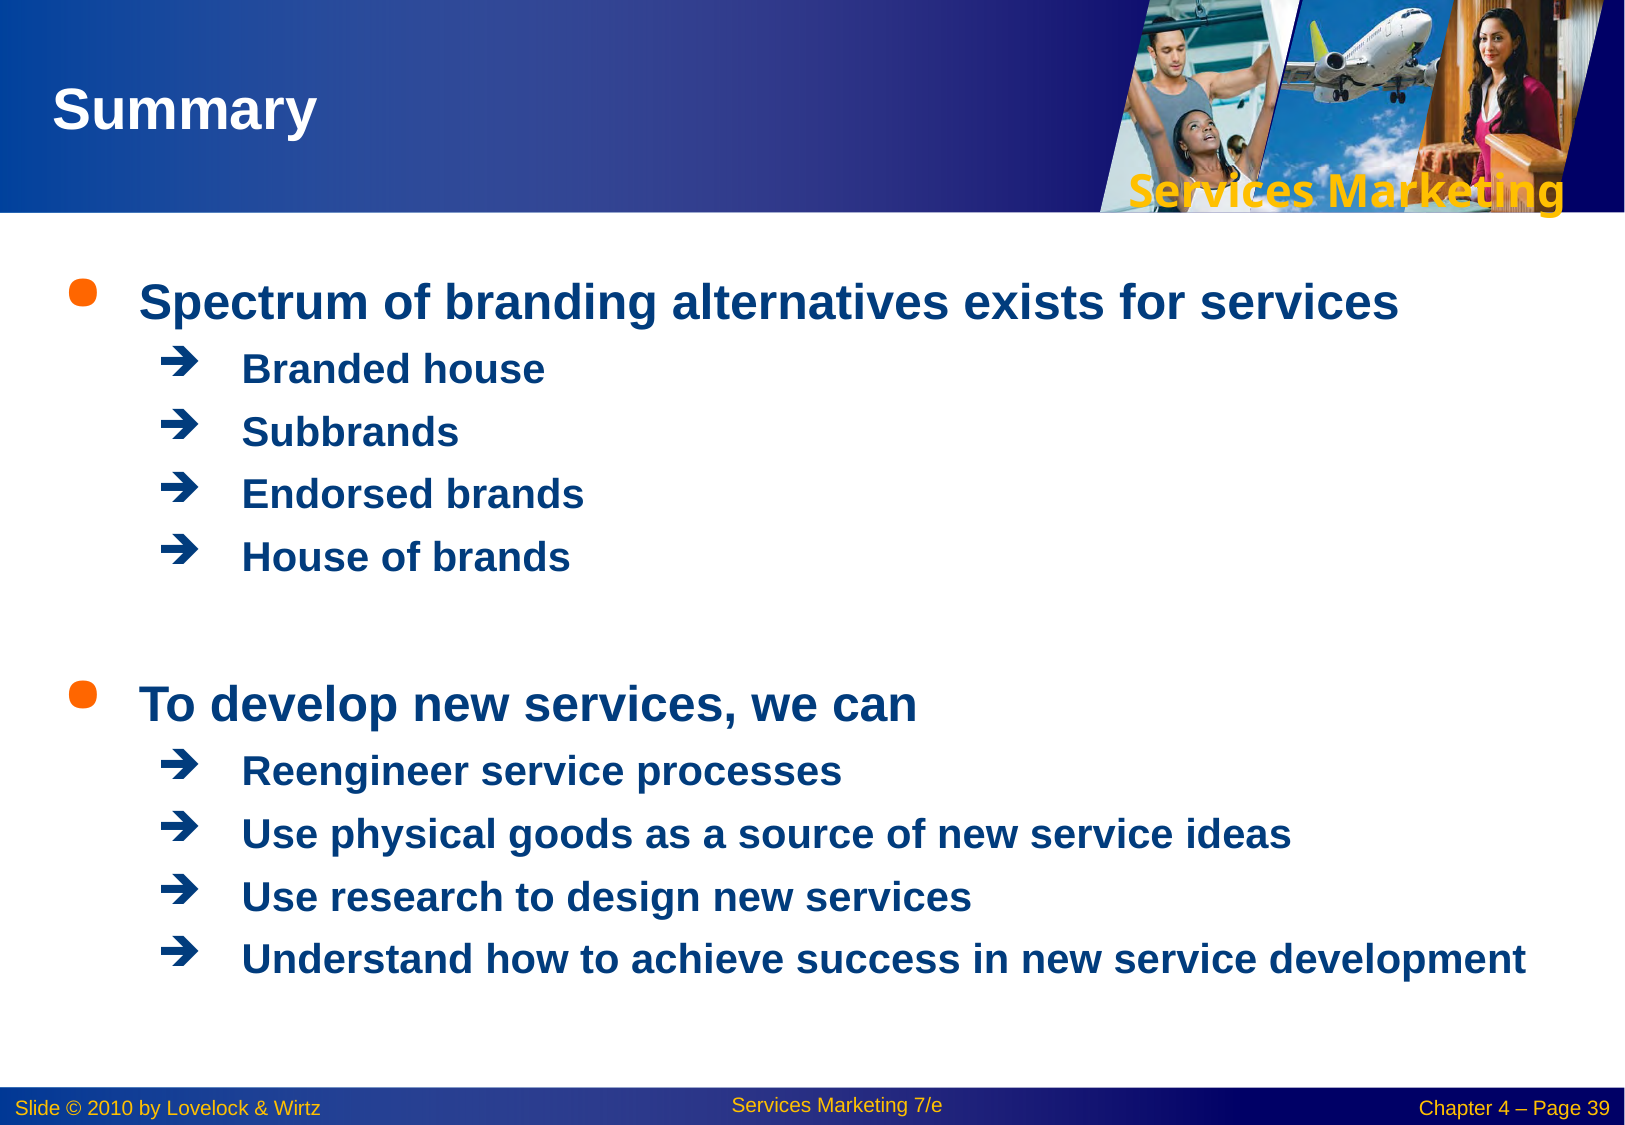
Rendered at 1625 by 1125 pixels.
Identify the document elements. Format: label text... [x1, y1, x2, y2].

picture [1100, 0, 1604, 213]
picture [1546, 187, 1556, 202]
picture [1162, 186, 1172, 192]
title Summary [36, 37, 1088, 176]
list Spectrum of branding alternatives exists for services Branded house Subbrands Endorsed brands House of brands To develop new services, we can Reengineer service processes Use physical goods as a source of new service ideas Use research to design new services Understand how to achieve success in new service development [49, 261, 1588, 1051]
